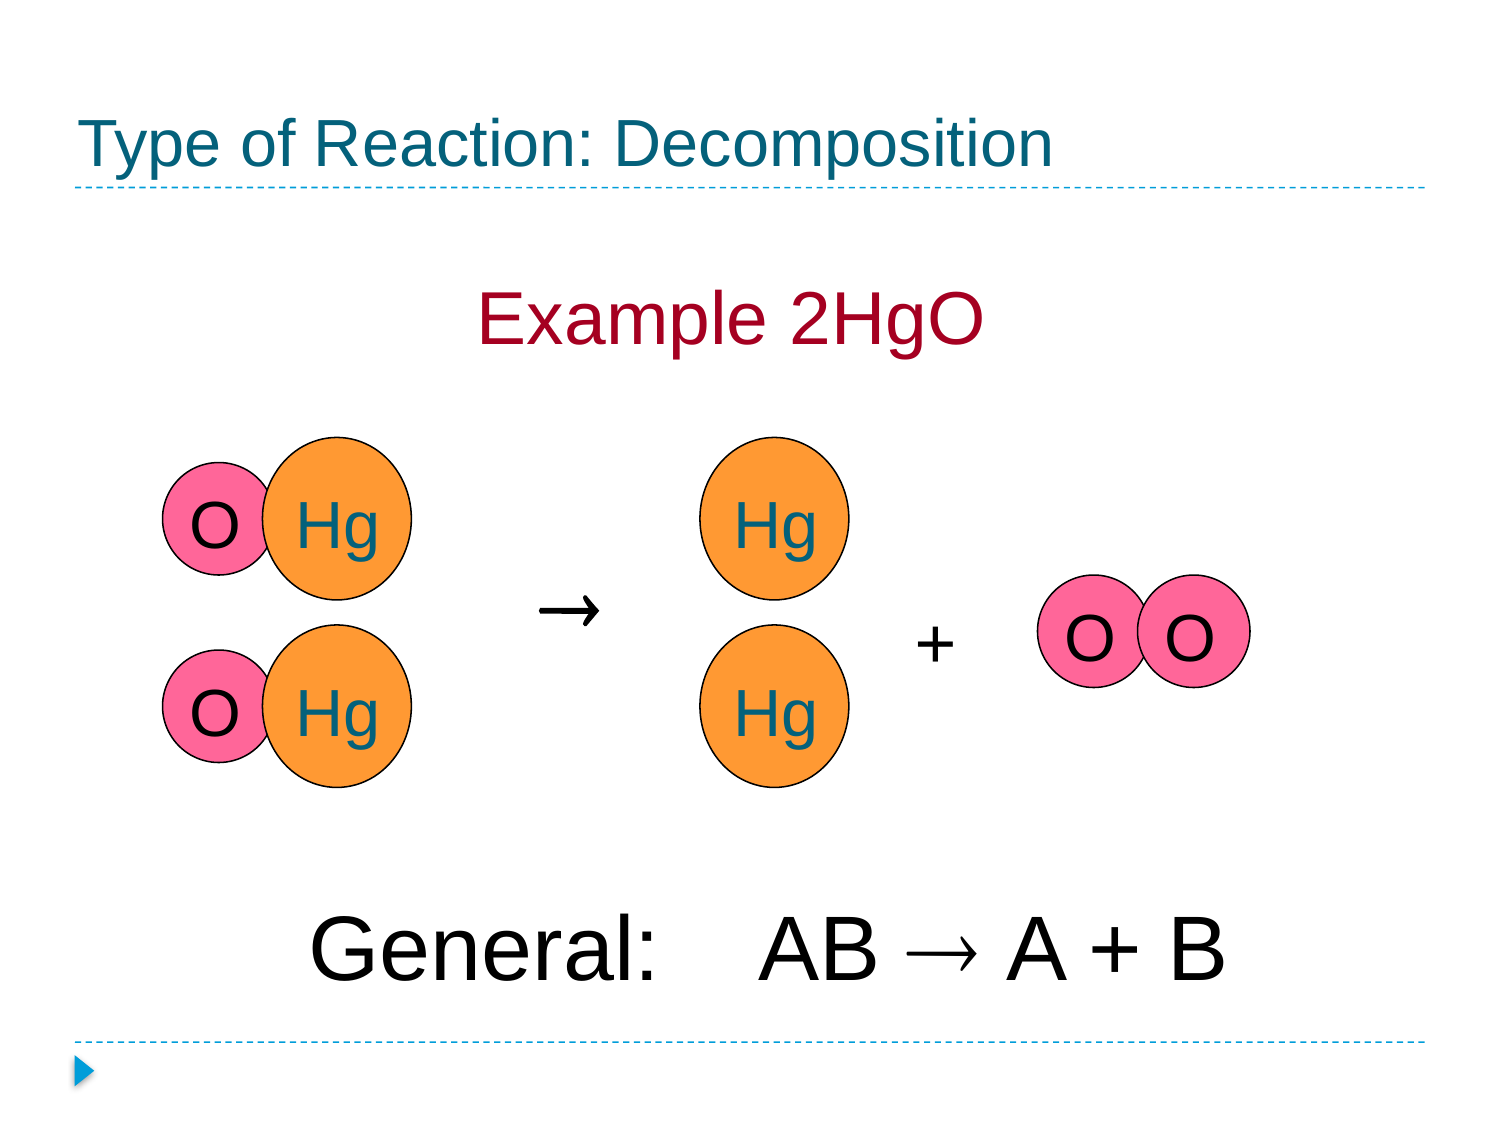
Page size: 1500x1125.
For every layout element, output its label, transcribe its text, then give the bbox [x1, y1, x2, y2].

title Type of Reaction: Decomposition [62, 0, 1450, 188]
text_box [699, 437, 1276, 788]
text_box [162, 437, 638, 788]
list Example 2HgO [125, 262, 1338, 375]
text_box General: AB  A + B [75, 849, 1463, 1038]
